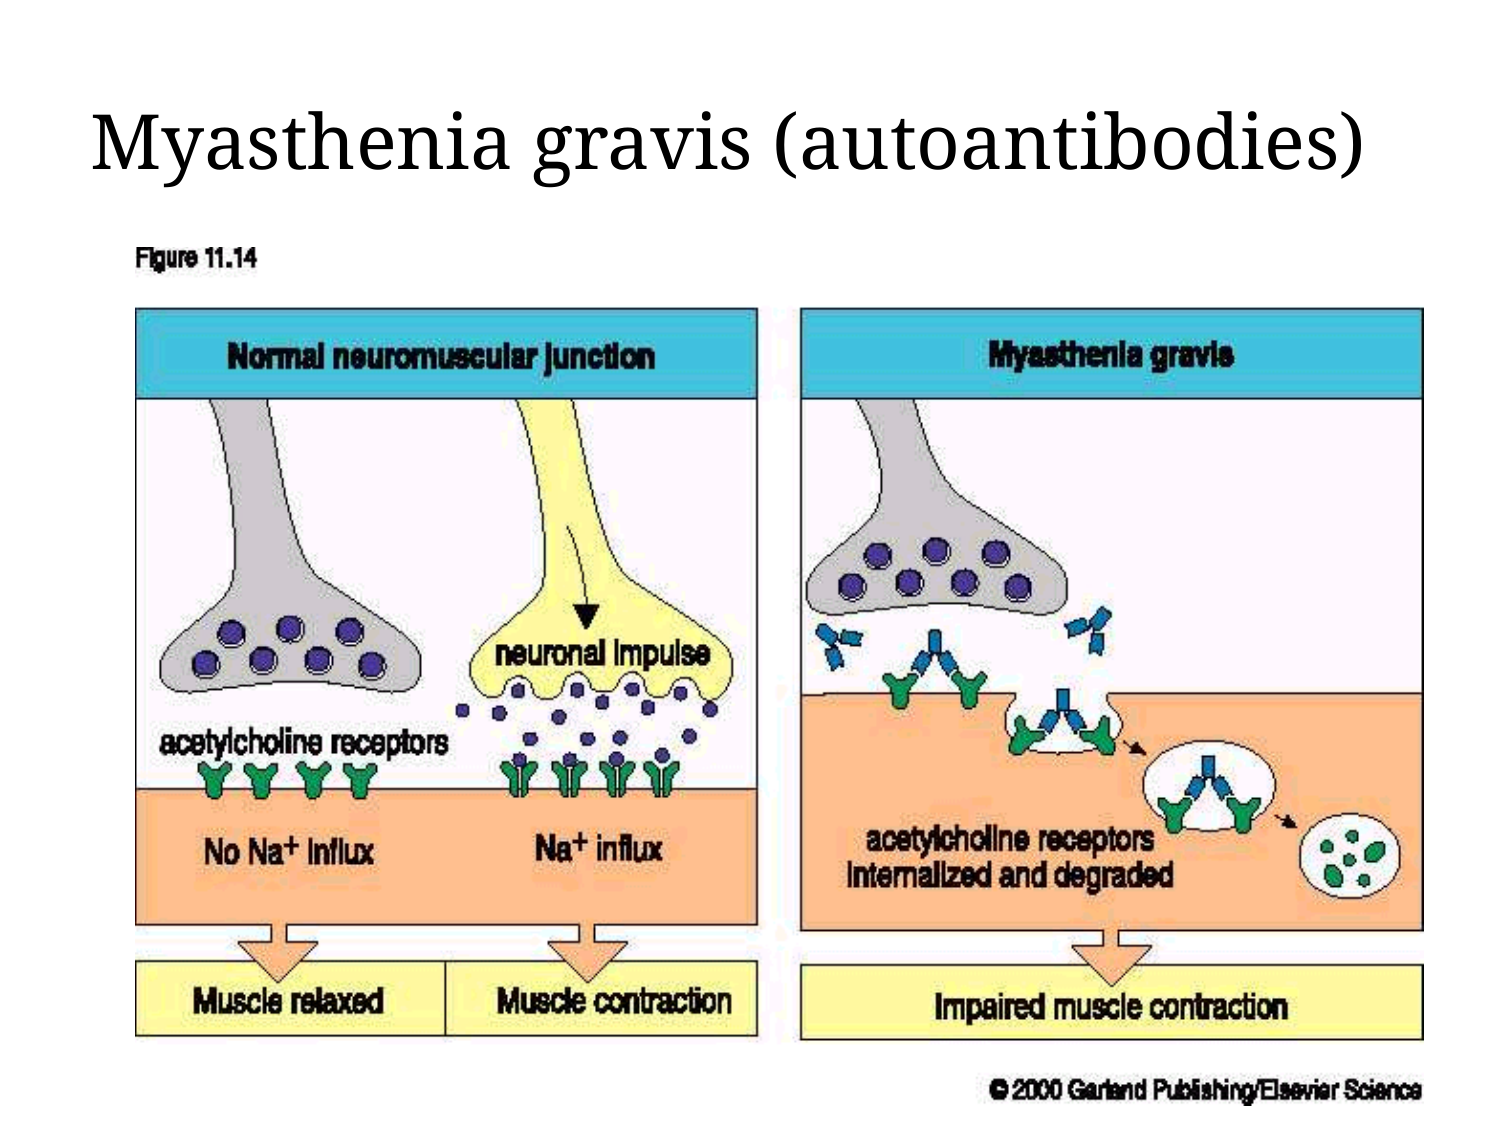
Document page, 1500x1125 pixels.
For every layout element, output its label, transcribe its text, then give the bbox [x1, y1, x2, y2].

picture [135, 247, 1424, 1107]
title Myasthenia gravis (autoantibodies) [75, 45, 1425, 233]
